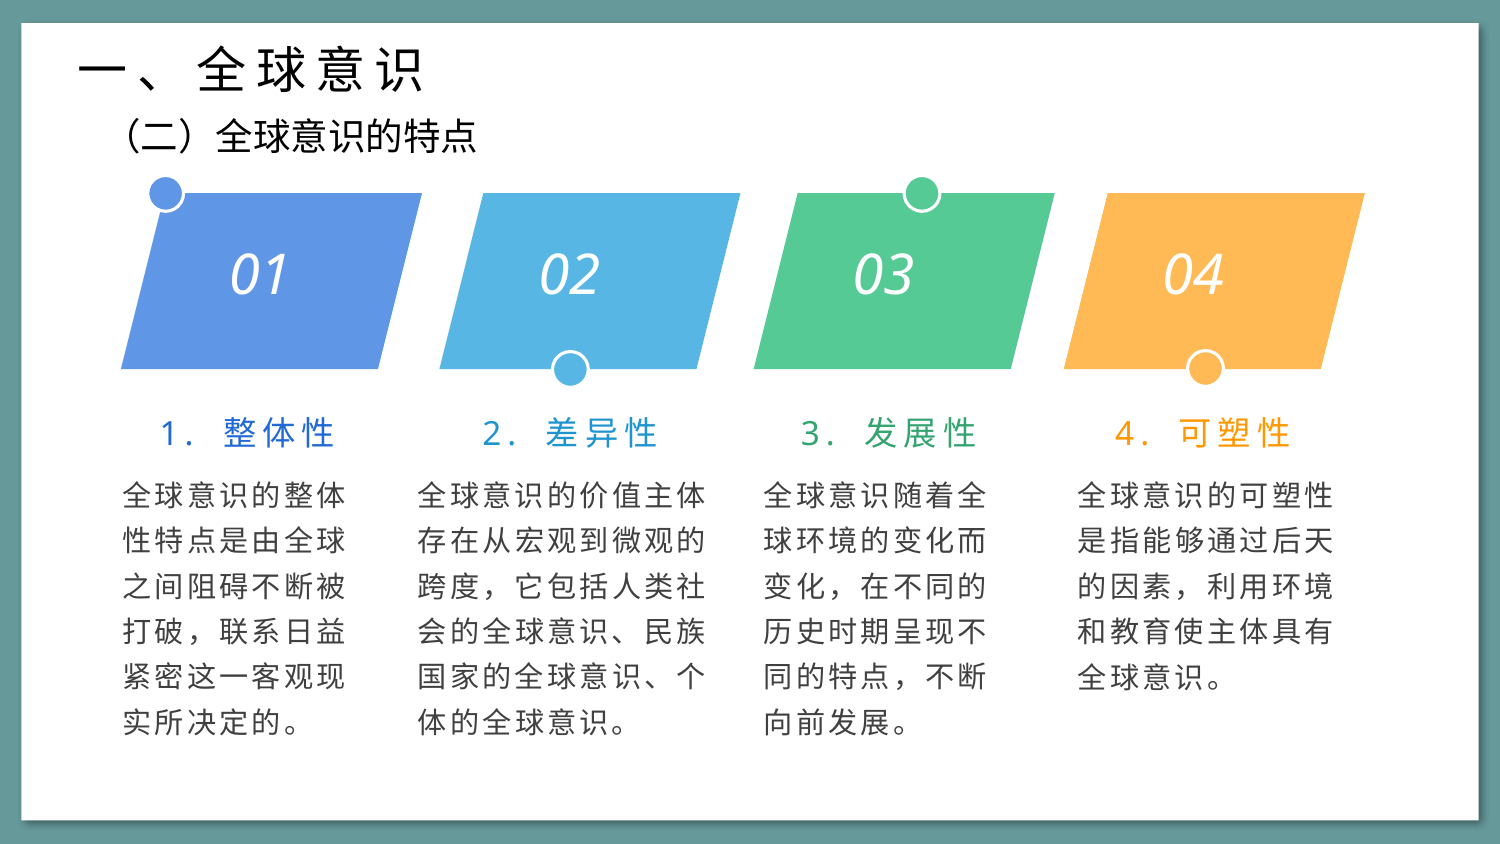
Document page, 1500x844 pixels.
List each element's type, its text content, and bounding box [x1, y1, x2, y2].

text_box [120, 193, 422, 370]
text_box [147, 175, 184, 212]
text_box [552, 351, 589, 388]
text_box 03 [837, 230, 961, 332]
text_box 02 [523, 230, 647, 332]
text_box [439, 193, 741, 370]
text_box 全球意识的价值主体存在从宏观到微观的跨度，它包括人类社会的全球意识、民族国家的全球意识、个体的全球意识。 [403, 459, 733, 746]
text_box 3. 发展性 [778, 405, 999, 459]
text_box 2. 差异性 [460, 405, 680, 459]
text_box 04 [1147, 230, 1272, 332]
text_box [904, 175, 940, 212]
text_box 全球意识随着全球环境的变化而变化，在不同的历史时期呈现不同的特点，不断向前发展。 [748, 459, 1029, 746]
text_box （二）全球意识的特点 [88, 105, 494, 166]
text_box 1. 整体性 [137, 405, 358, 459]
text_box 4. 可塑性 [1093, 405, 1313, 459]
text_box [1187, 350, 1224, 387]
text_box 全球意识的整体性特点是由全球之间阻碍不断被打破，联系日益紧密这一客观现实所决定的。 [107, 459, 388, 745]
text_box 01 [214, 230, 329, 332]
text_box 一、全球意识 [64, 32, 764, 105]
text_box [1063, 193, 1365, 370]
text_box 全球意识的可塑性是指能够通过后天的因素，利用环境和教育使主体具有全球意识。 [1063, 459, 1371, 732]
text_box [753, 193, 1055, 370]
